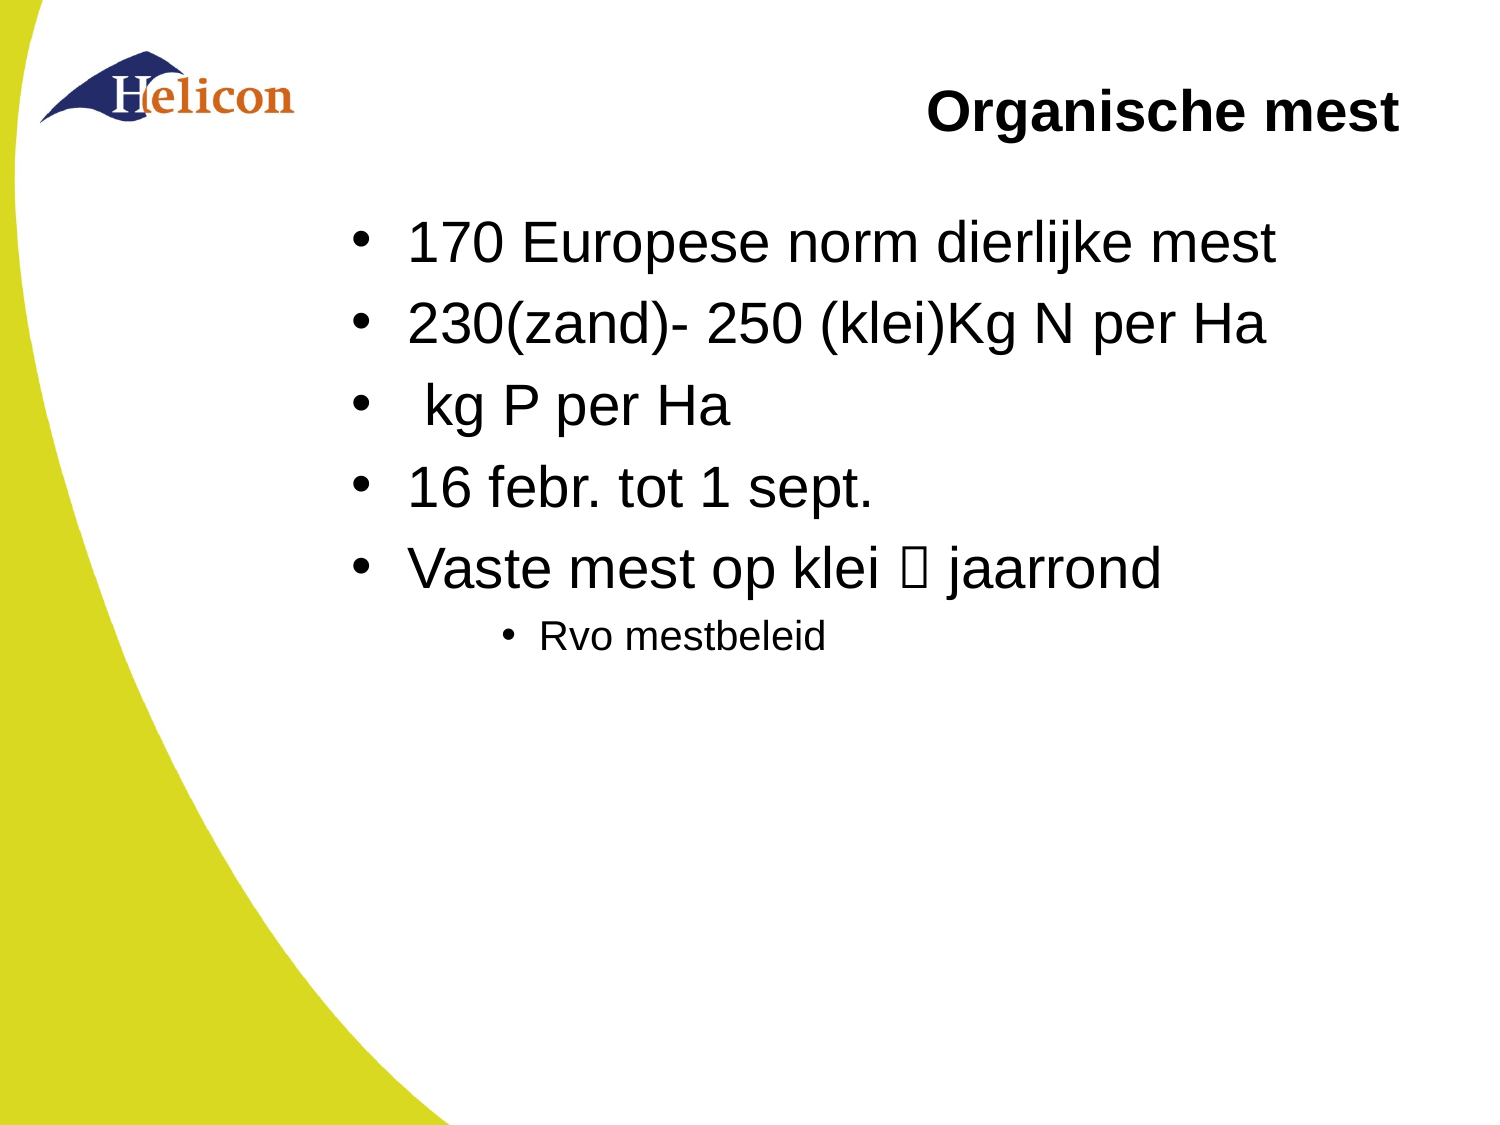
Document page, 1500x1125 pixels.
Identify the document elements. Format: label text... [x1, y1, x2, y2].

title Organische mest [324, 54, 1415, 161]
list 170 Europese norm dierlijke mest 230(zand)- 250 (klei)Kg N per Ha kg P per Ha 16 febr. tot 1 sept. Vaste mest op klei  jaarrond Rvo mestbeleid [336, 196, 1425, 1005]
picture [0, 0, 1500, 1125]
